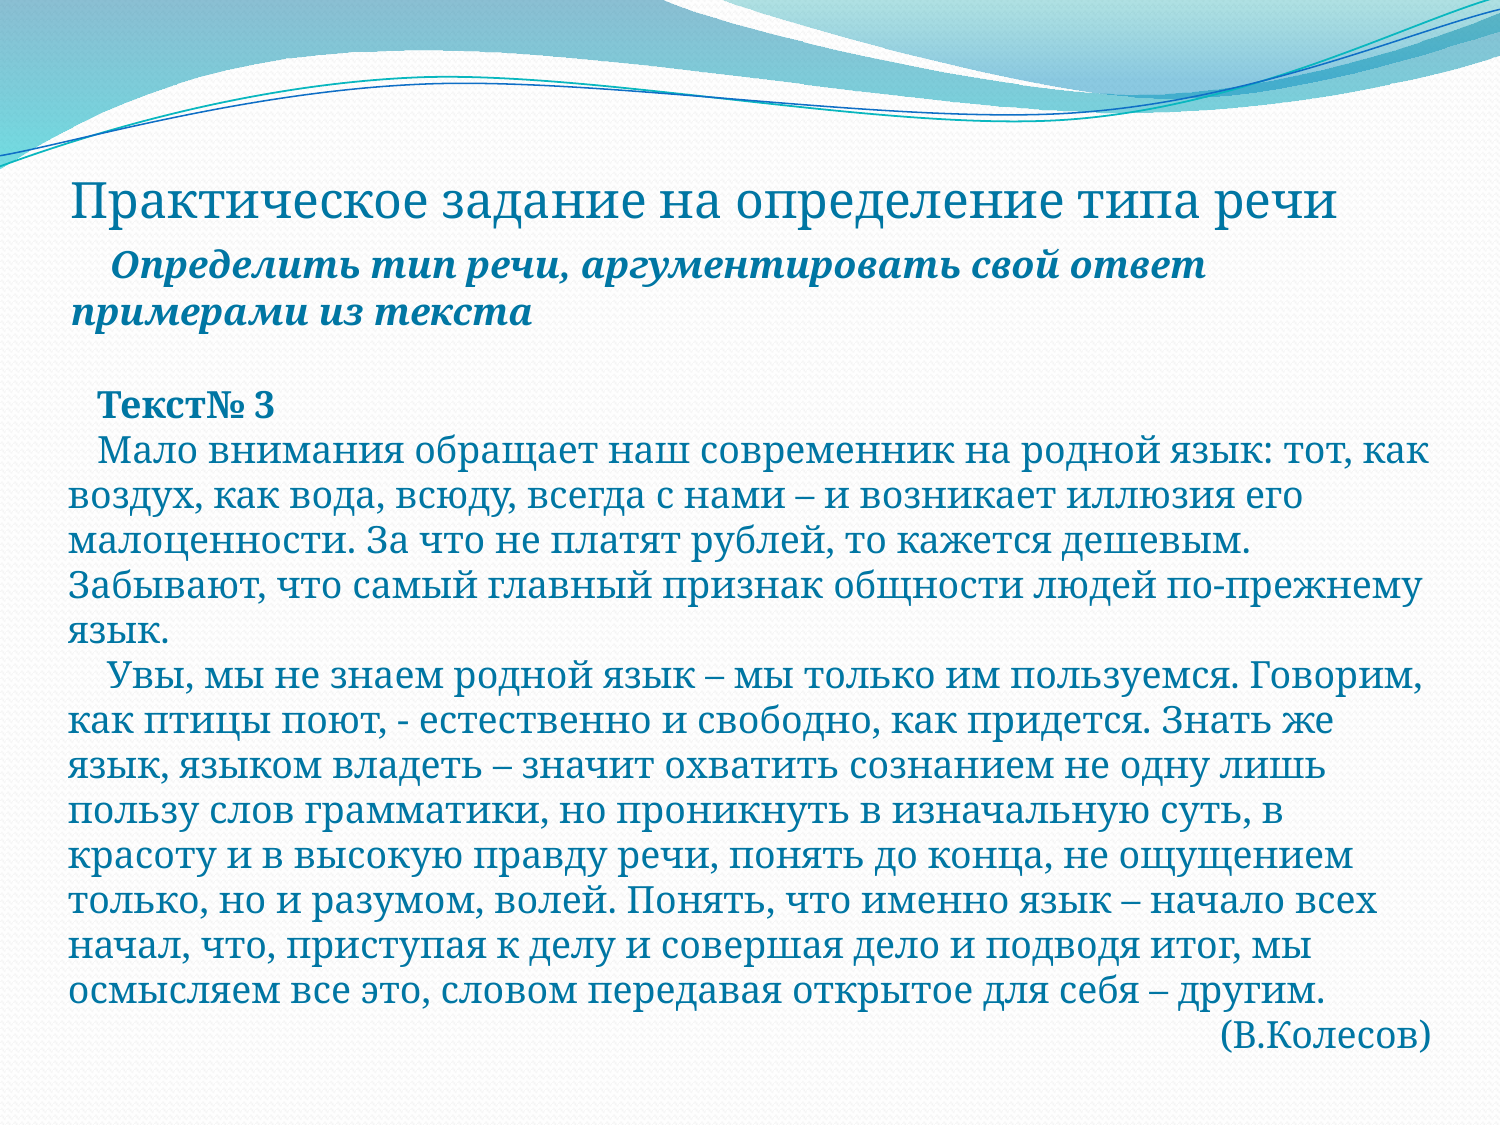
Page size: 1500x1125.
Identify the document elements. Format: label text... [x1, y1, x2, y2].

text_box Практическое задание на определение типа речи Определить тип речи, аргументировать свой ответ примерами из текста [56, 160, 1444, 341]
text_box Текст№ 3 Мало внимания обращает наш современник на родной язык: тот, как воздух, как вода, всюду, всегда с нами – и возникает иллюзия его малоценности. За что не платят рублей, то кажется дешевым. Забывают, что самый главный признак общности людей по-прежнему язык. Увы, мы не знаем родной язык – мы только им пользуемся. Говорим, как птицы поют, - естественно и свободно, как придется. Знать же язык, языком владеть – значит охватить сознанием не одну лишь пользу слов грамматики, но проникнуть в изначальную суть, в красоту и в высокую правду речи, понять до конца, не ощущением только, но и разумом, волей. Понять, что именно язык – начало всех начал, что, приступая к делу и совершая дело и подводя итог, мы осмысляем все это, словом передавая открытое для себя – другим. (В.Колесов) [53, 373, 1447, 1064]
